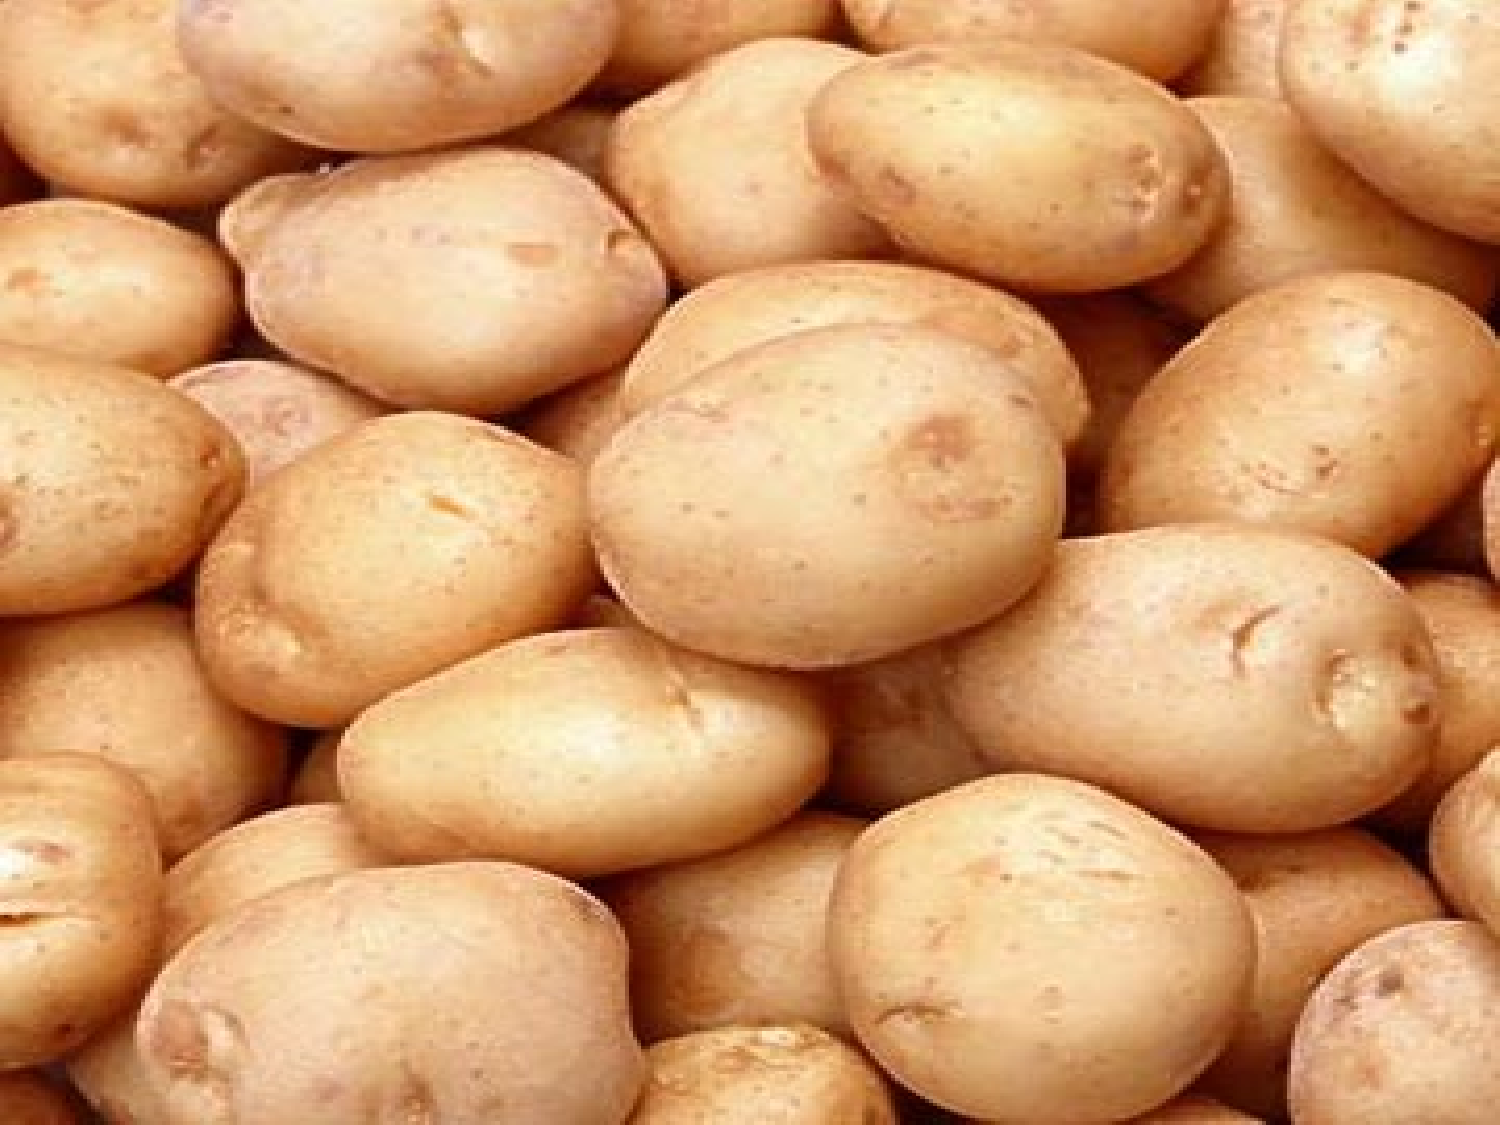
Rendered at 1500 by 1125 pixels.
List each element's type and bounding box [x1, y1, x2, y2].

list [0, 0, 1500, 1125]
